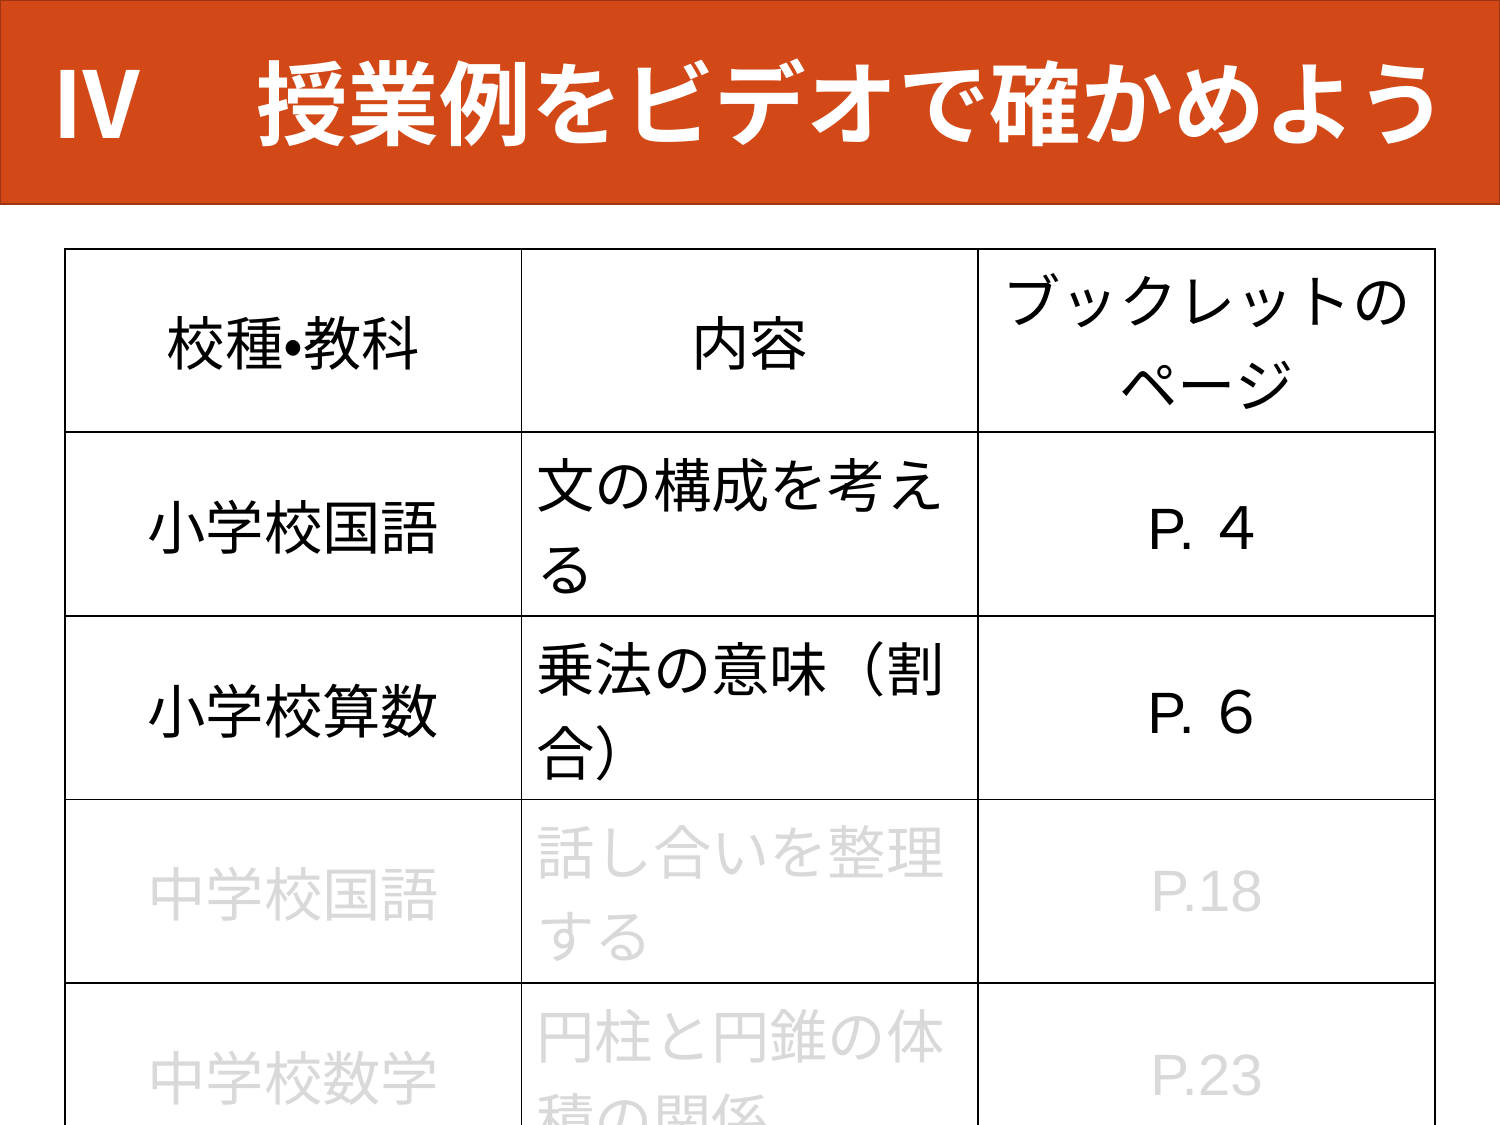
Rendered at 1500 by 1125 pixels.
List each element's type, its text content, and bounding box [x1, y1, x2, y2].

table_cell 小学校算数 [66, 617, 521, 799]
table_cell 円柱と円錐の体積の関係 [522, 984, 977, 1125]
table_cell 文の構成を考える [522, 433, 977, 615]
table_cell 乗法の意味（割合） [522, 617, 977, 799]
table_cell P.18 [979, 800, 1434, 982]
table_cell 話し合いを整理する [522, 800, 977, 982]
table_header ブックレットの ページ [979, 250, 1434, 431]
table_cell P.４ [979, 433, 1434, 615]
table_header 校種・教科 [66, 250, 521, 431]
table_cell 中学校数学 [66, 984, 521, 1125]
table_cell 中学校国語 [66, 800, 521, 982]
table_cell P.23 [979, 984, 1434, 1125]
text_box Ⅳ 授業例をビデオで確かめよう [0, 0, 1500, 205]
table_cell P.６ [979, 617, 1434, 799]
table_header 内容 [522, 250, 977, 431]
table_cell 小学校国語 [66, 433, 521, 615]
